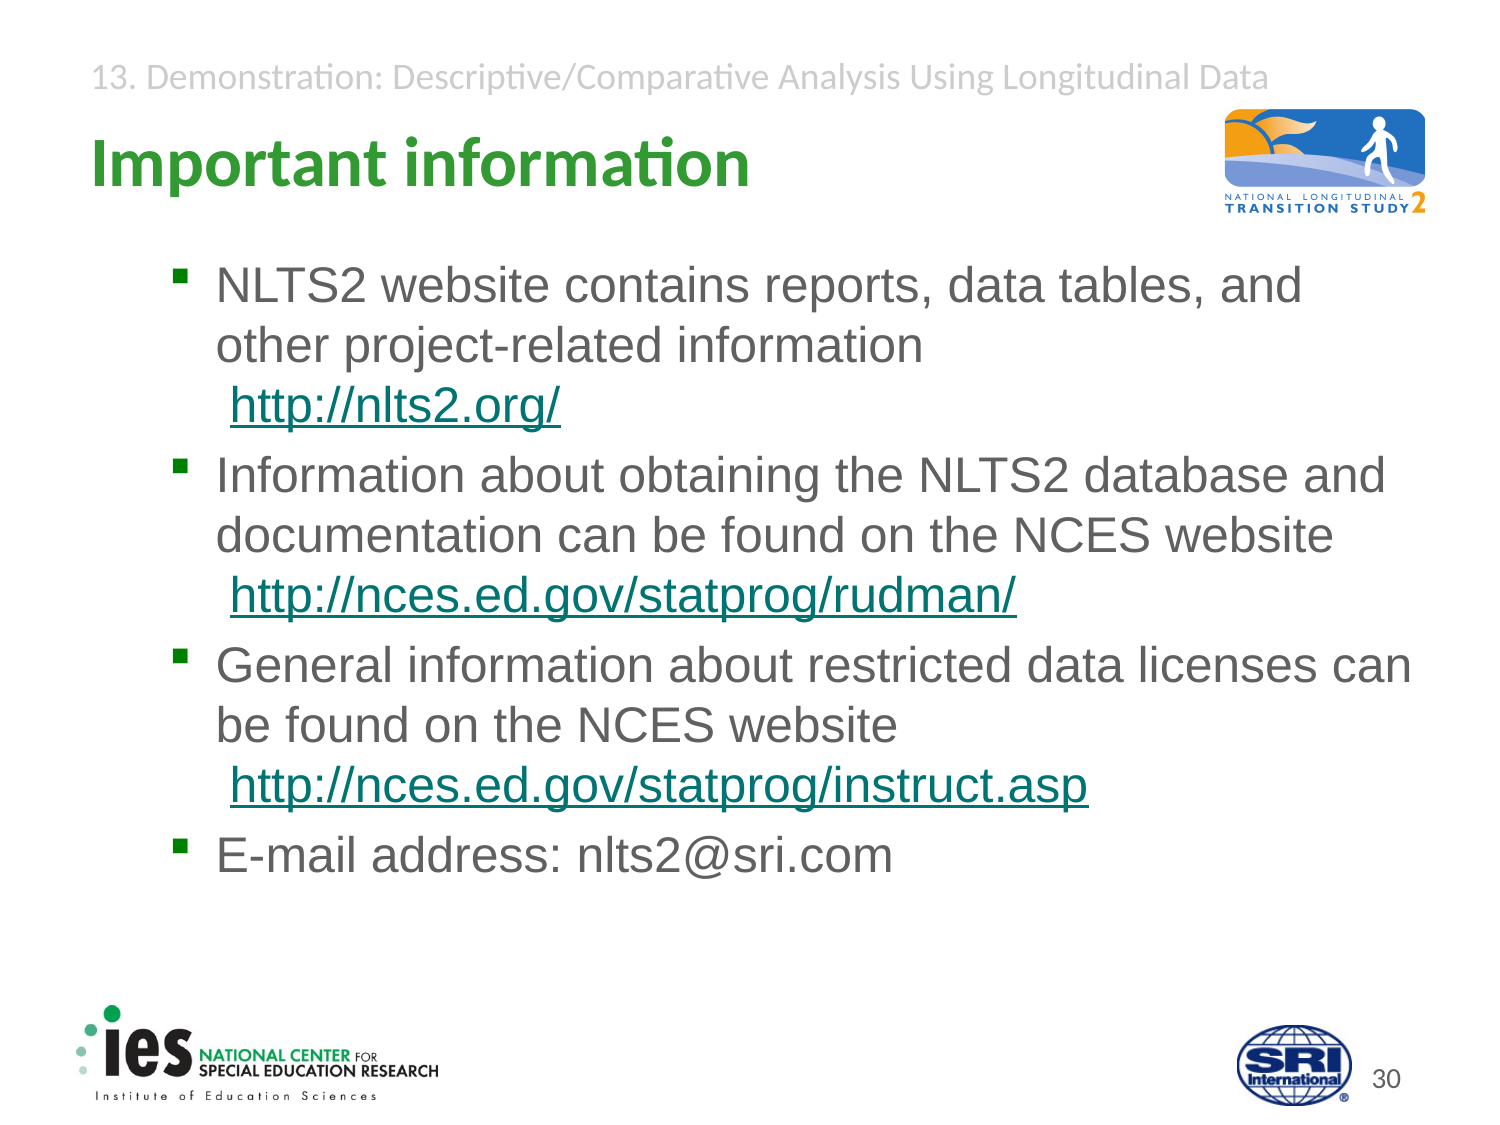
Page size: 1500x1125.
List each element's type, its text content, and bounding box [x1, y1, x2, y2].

picture [1237, 1025, 1352, 1106]
title Important information [74, 90, 1426, 226]
slide_number 29 [1312, 1051, 1417, 1125]
list NLTS2 website contains reports, data tables, and other project-related information http://nlts2.org/ Information about obtaining the NLTS2 database and documentation can be found on the NCES website http://nces.ed.gov/statprog/rudman/ General information about restricted data licenses can be found on the NCES website http://nces.ed.gov/statprog/instruct.asp E-mail address: nlts2@sri.com [87, 244, 1438, 988]
picture [76, 1005, 438, 1100]
